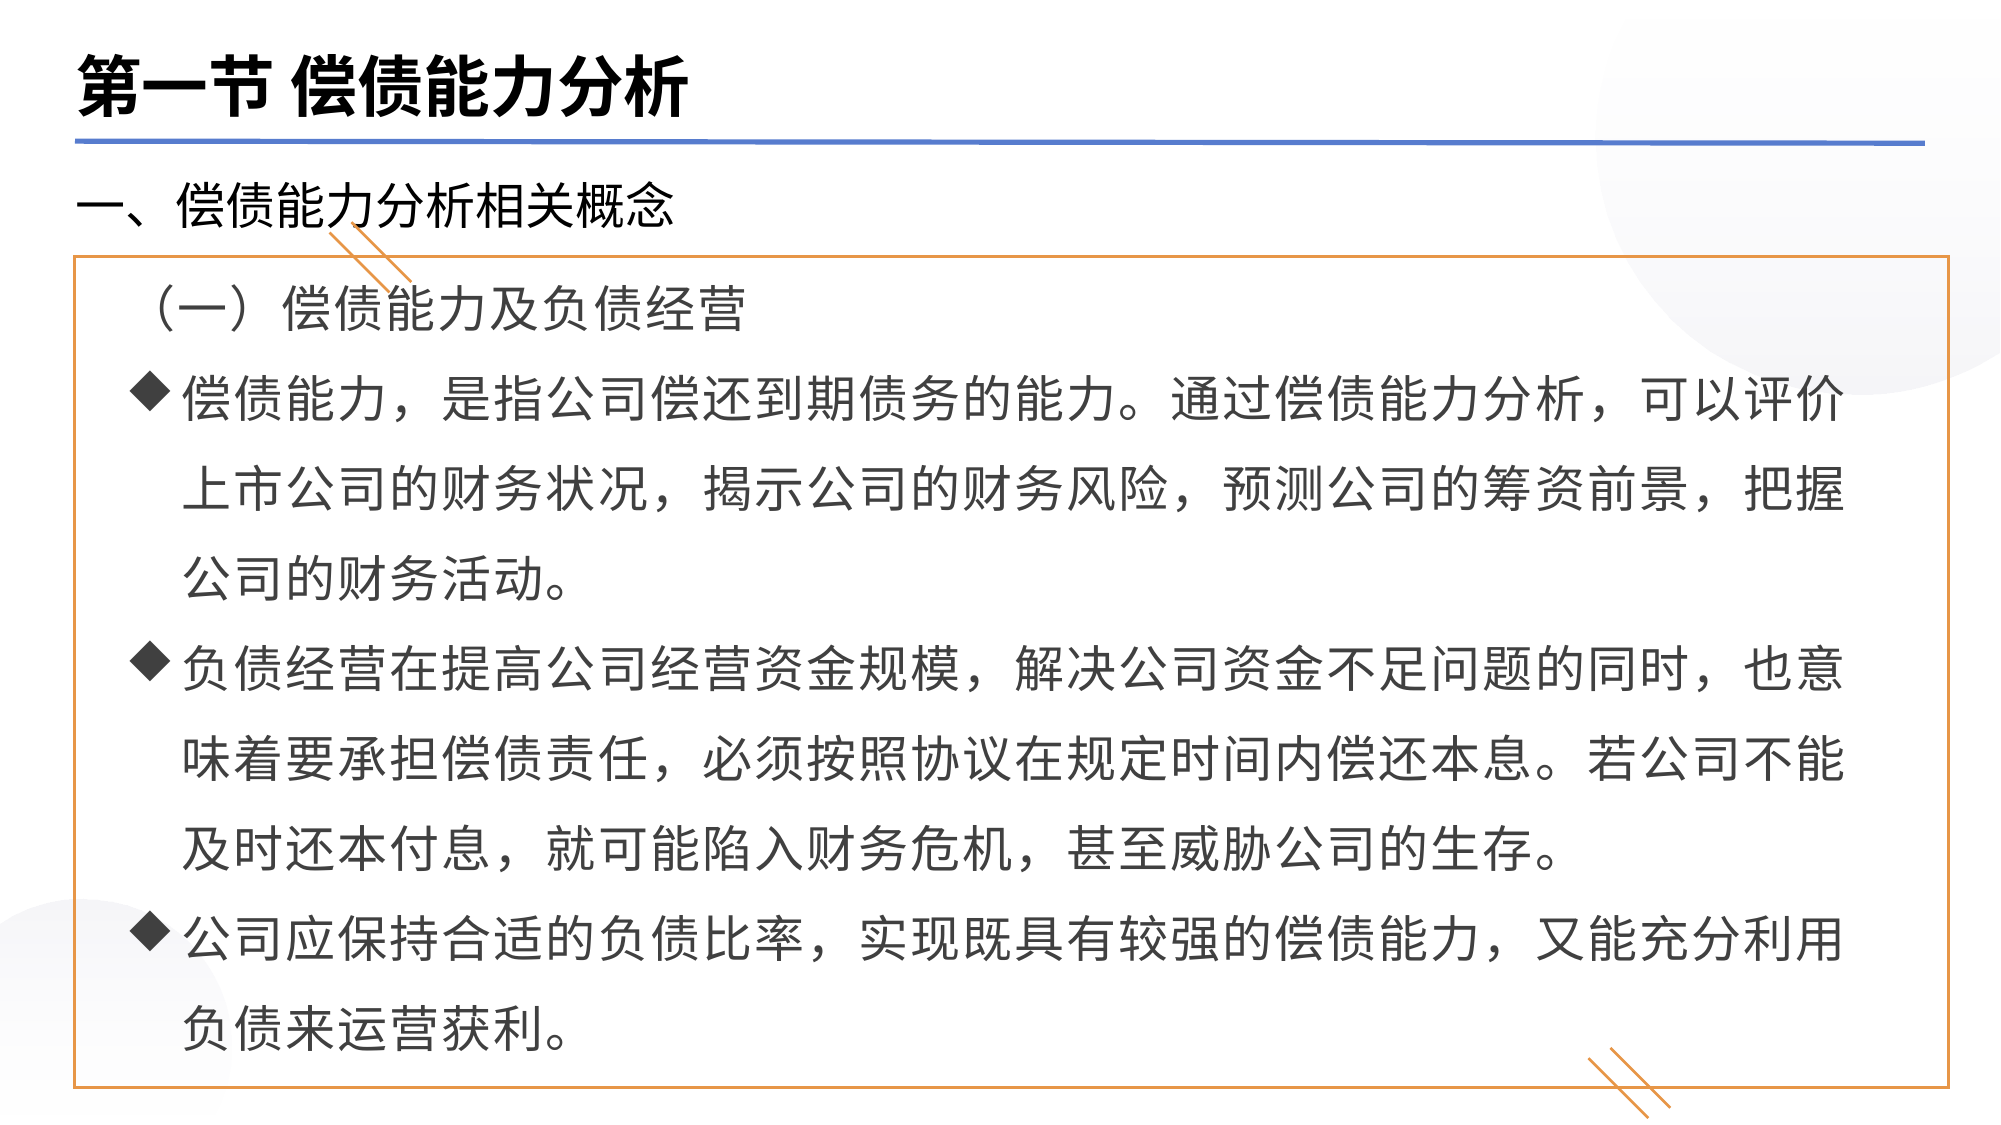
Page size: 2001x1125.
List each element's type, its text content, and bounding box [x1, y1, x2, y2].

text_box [351, 222, 412, 283]
slide_number [1412, 1041, 1856, 1094]
text_box 第一节 偿债能力分析 [75, 24, 1925, 125]
text_box （一）偿债能力及负债经营 偿债能力，是指公司偿还到期债务的能力。通过偿债能力分析，可以评价上市公司的财务状况，揭示公司的财务风险，预测公司的筹资前景，把握公司的财务活动。 负债经营在提高公司经营资金规模，解决公司资金不足问题的同时，也意味着要承担偿债责任，必须按照协议在规定时间内偿还本息。若公司不能及时还本付息，就可能陷入财务危机，甚至威胁公司的生存。 公司应保持合适的负债比率，实现既具有较强的偿债能力，又能充分利用负债来运营获利。 [114, 299, 1872, 1006]
text_box [74, 256, 1950, 1089]
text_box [1610, 1047, 1671, 1108]
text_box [1588, 1058, 1649, 1119]
text_box [0, 898, 227, 1125]
text_box 一、偿债能力分析相关概念 [75, 162, 1925, 238]
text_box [329, 232, 390, 293]
text_box [1594, 0, 2000, 378]
